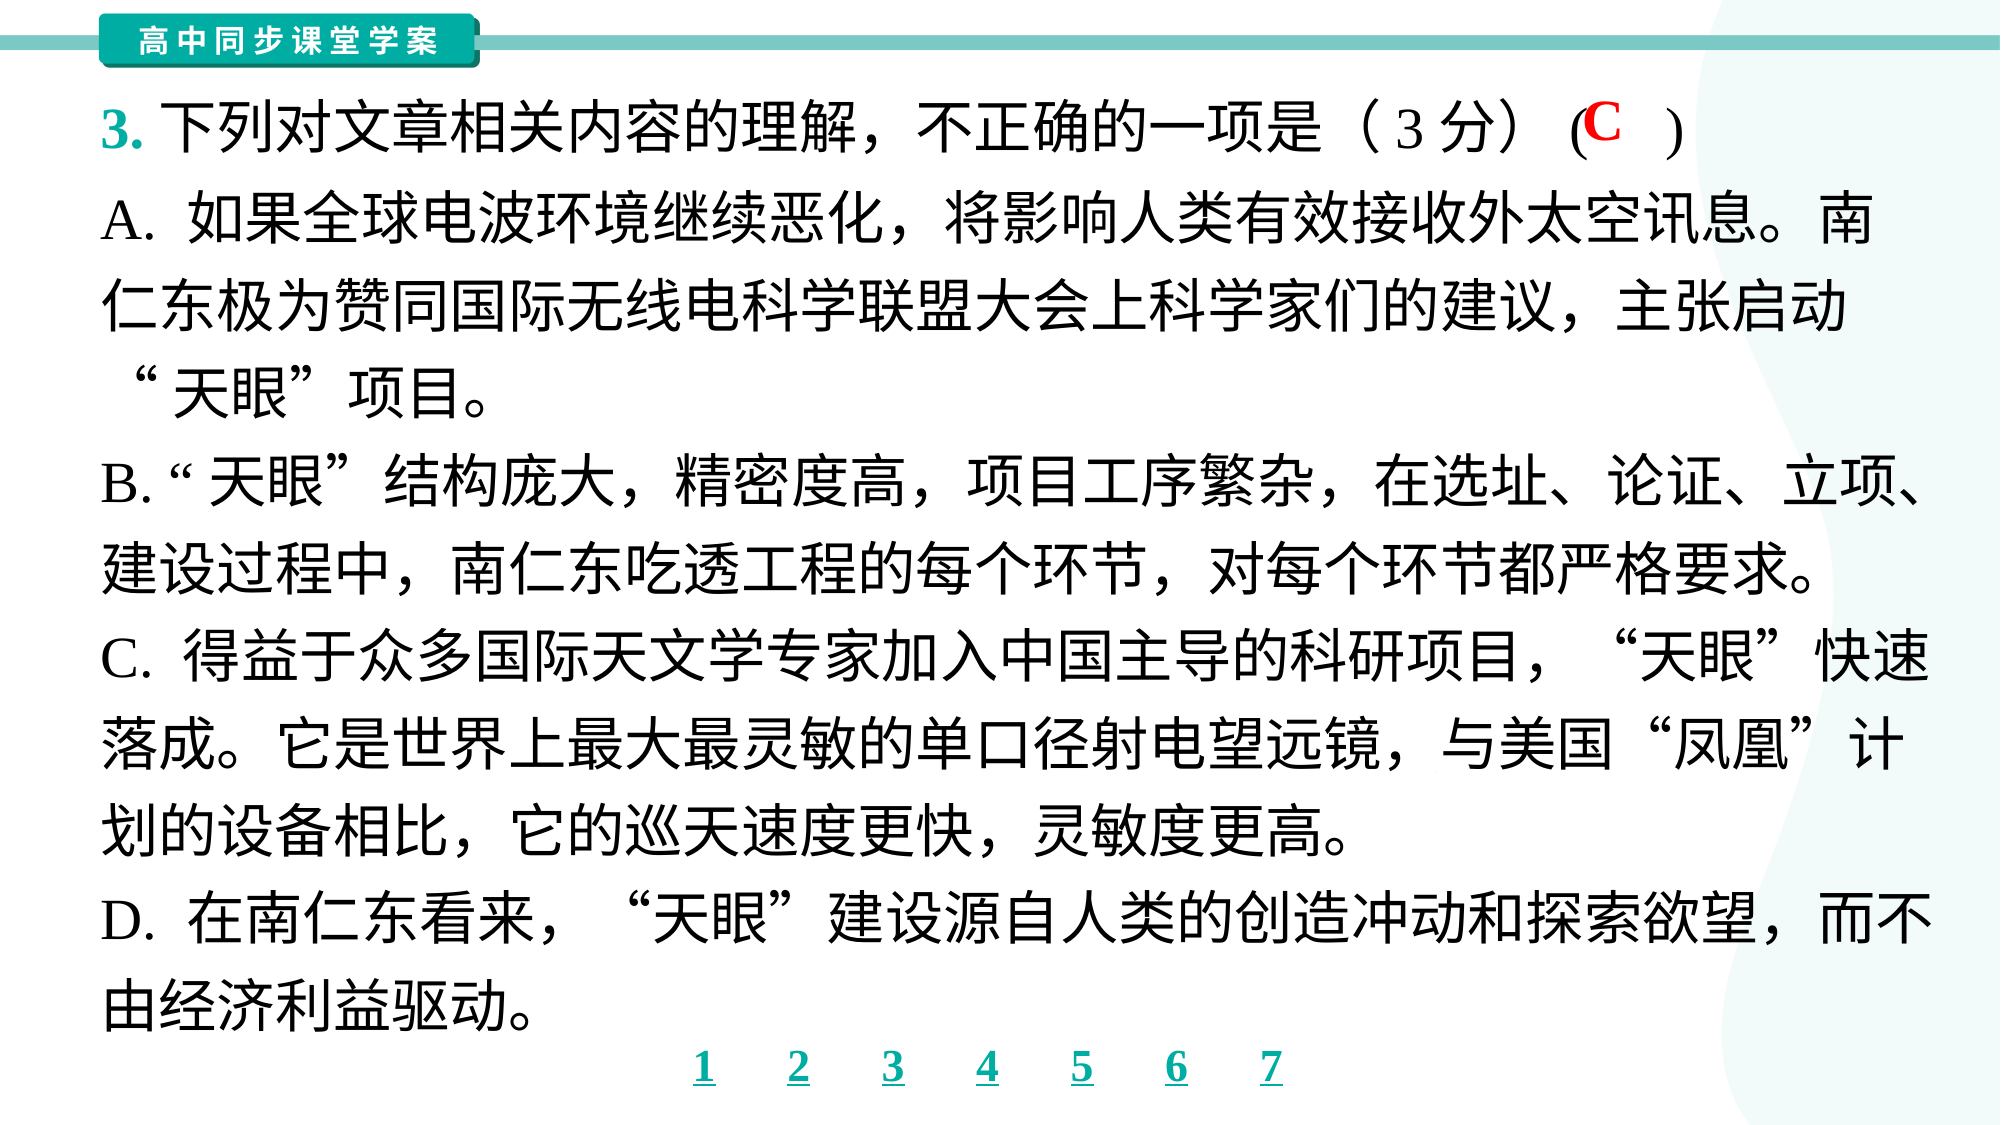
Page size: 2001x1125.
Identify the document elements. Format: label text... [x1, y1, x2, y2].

text_box C [1560, 67, 1646, 153]
text_box A. 如果全球电波环境继续恶化，将影响人类有效接收外太空讯息。南 仁东极为赞同国际无线电科学联盟大会上科学家们的建议，主张启动 “天眼”项目。 B. “天眼”结构庞大，精密度高，项目工序繁杂，在选址、论证、立项、 建设过程中，南仁东吃透工程的每个环节，对每个环节都严格要求。 C. 得益于众多国际天文学专家加入中国主导的科研项目，“天眼”快速 落成。它是世界上最大最灵敏的单口径射电望远镜，与美国“凤凰”计 划的设备相比，它的巡天速度更快，灵敏度更高。 D. 在南仁东看来，“天眼”建设源自人类的创造冲动和探索欲望，而不 由经济利益驱动。 [100, 163, 1899, 1039]
text_box 3.下列对文章相关内容的理解，不正确的一项是（3分）( ) [100, 76, 1899, 160]
picture [0, 0, 2000, 1125]
